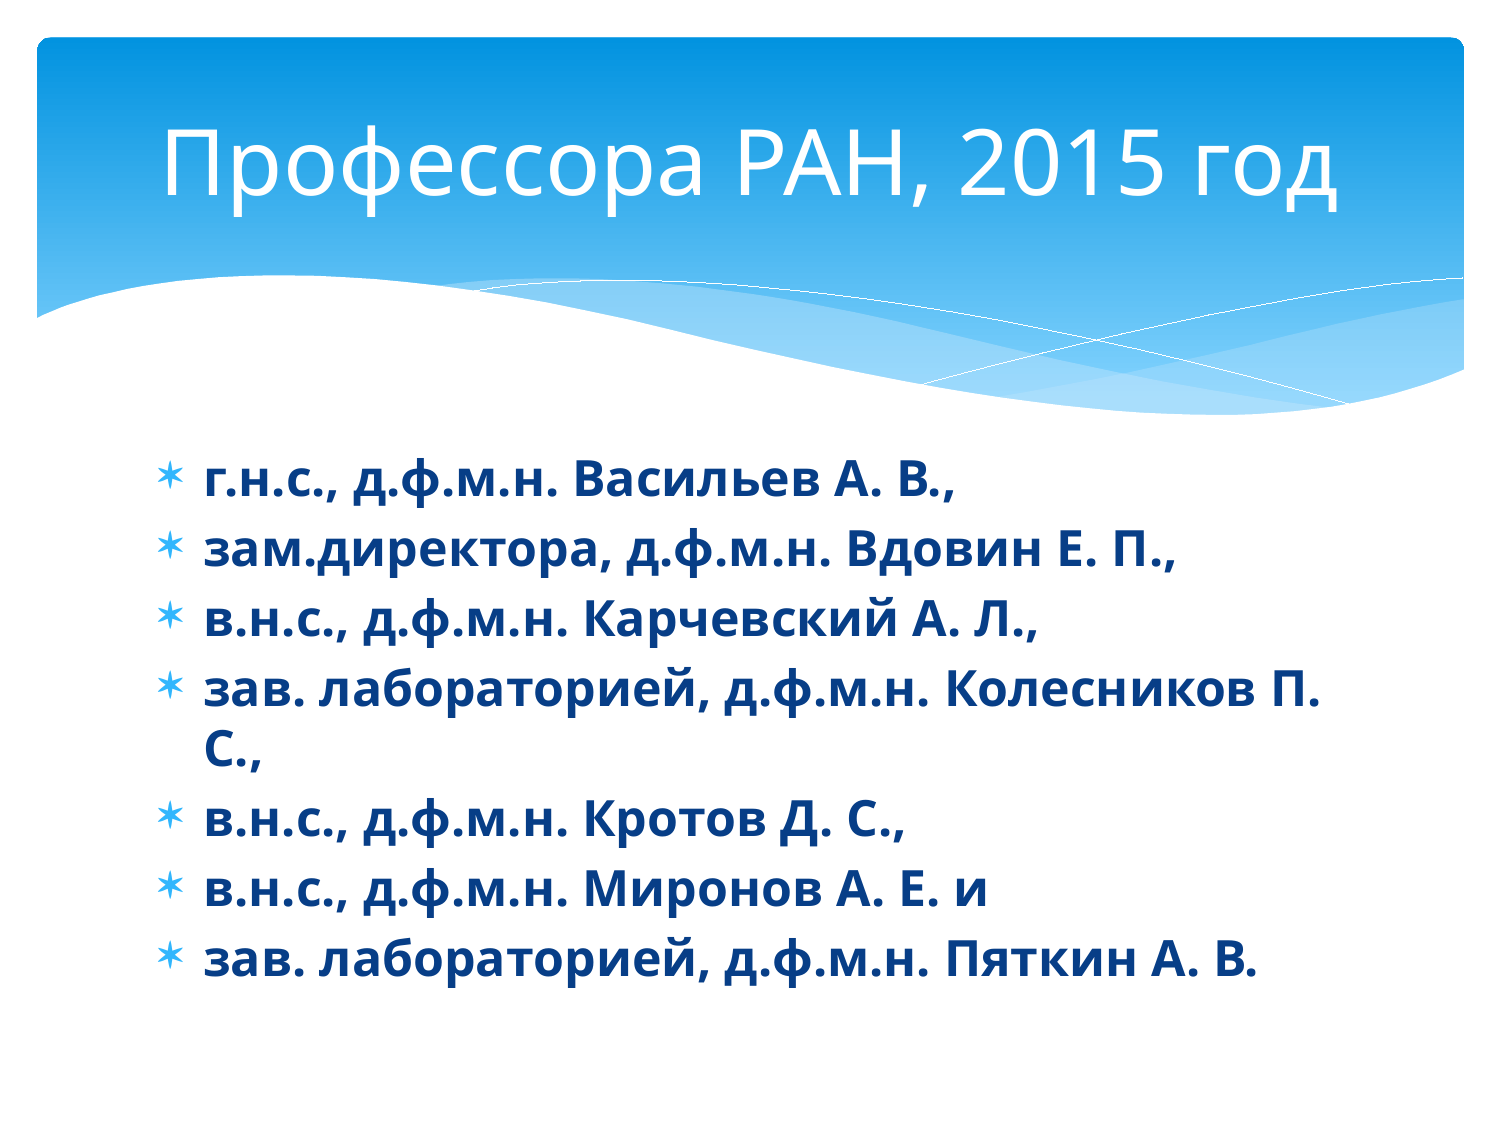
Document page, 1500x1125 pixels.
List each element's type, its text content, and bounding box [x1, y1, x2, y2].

title Профессора РАН, 2015 год [75, 55, 1425, 261]
list г.н.с., д.ф.м.н. Васильев А. В., зам.директора, д.ф.м.н. Вдовин Е. П., в.н.с., д.ф.м.н. Карчевский А. Л., зав. лабораторией, д.ф.м.н. Колесников П. С., в.н.с., д.ф.м.н. Кротов Д. С., в.н.с., д.ф.м.н. Миронов А. Е. и зав. лабораторией, д.ф.м.н. Пяткин А. В. [143, 438, 1359, 1005]
